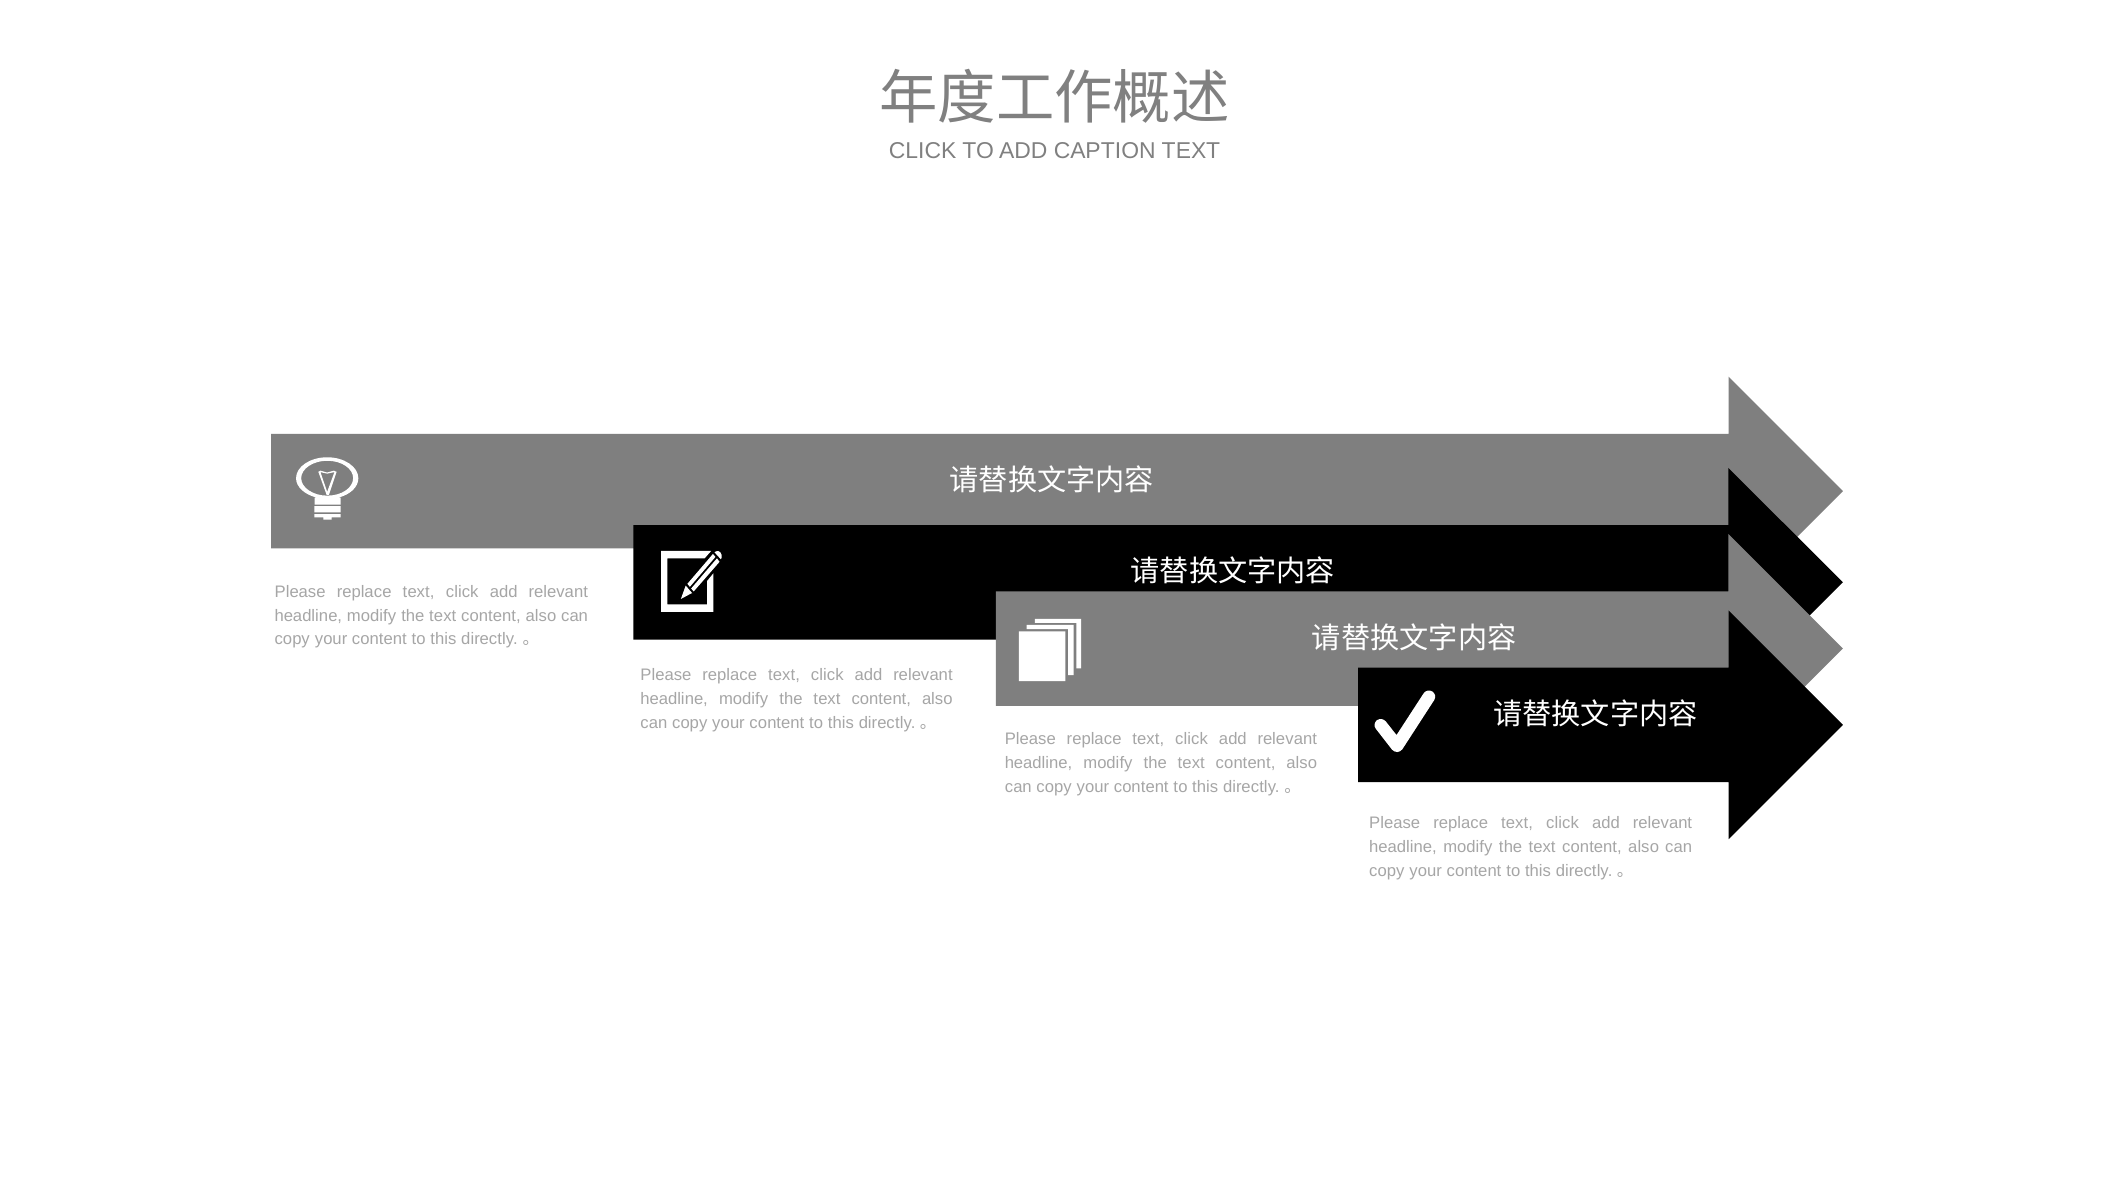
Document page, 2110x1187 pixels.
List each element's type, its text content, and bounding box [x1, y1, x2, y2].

text_box Please replace text, click add relevant headline, modify the text content, also can copy your content to this directly.。 [989, 716, 1334, 804]
text_box Please replace text, click add relevant headline, modify the text content, also can copy your content to this directly.。 [258, 568, 605, 657]
text_box Please replace text, click add relevant headline, modify the text content, also can copy your content to this directly.。 [1353, 800, 1709, 888]
text_box 请替换文字内容 [994, 531, 1845, 707]
text_box 请替换文字内容 [270, 374, 1845, 550]
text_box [661, 549, 724, 612]
text_box CLICK TO ADD CAPTION TEXT [865, 135, 1245, 163]
text_box 年度工作概述 [865, 60, 1245, 131]
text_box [1019, 618, 1082, 682]
text_box 请替换文字内容 [1357, 607, 1845, 842]
text_box [1374, 690, 1436, 753]
text_box Please replace text, click add relevant headline, modify the text content, also can copy your content to this directly.。 [624, 652, 969, 740]
text_box 请替换文字内容 [632, 465, 1845, 641]
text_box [296, 457, 359, 520]
